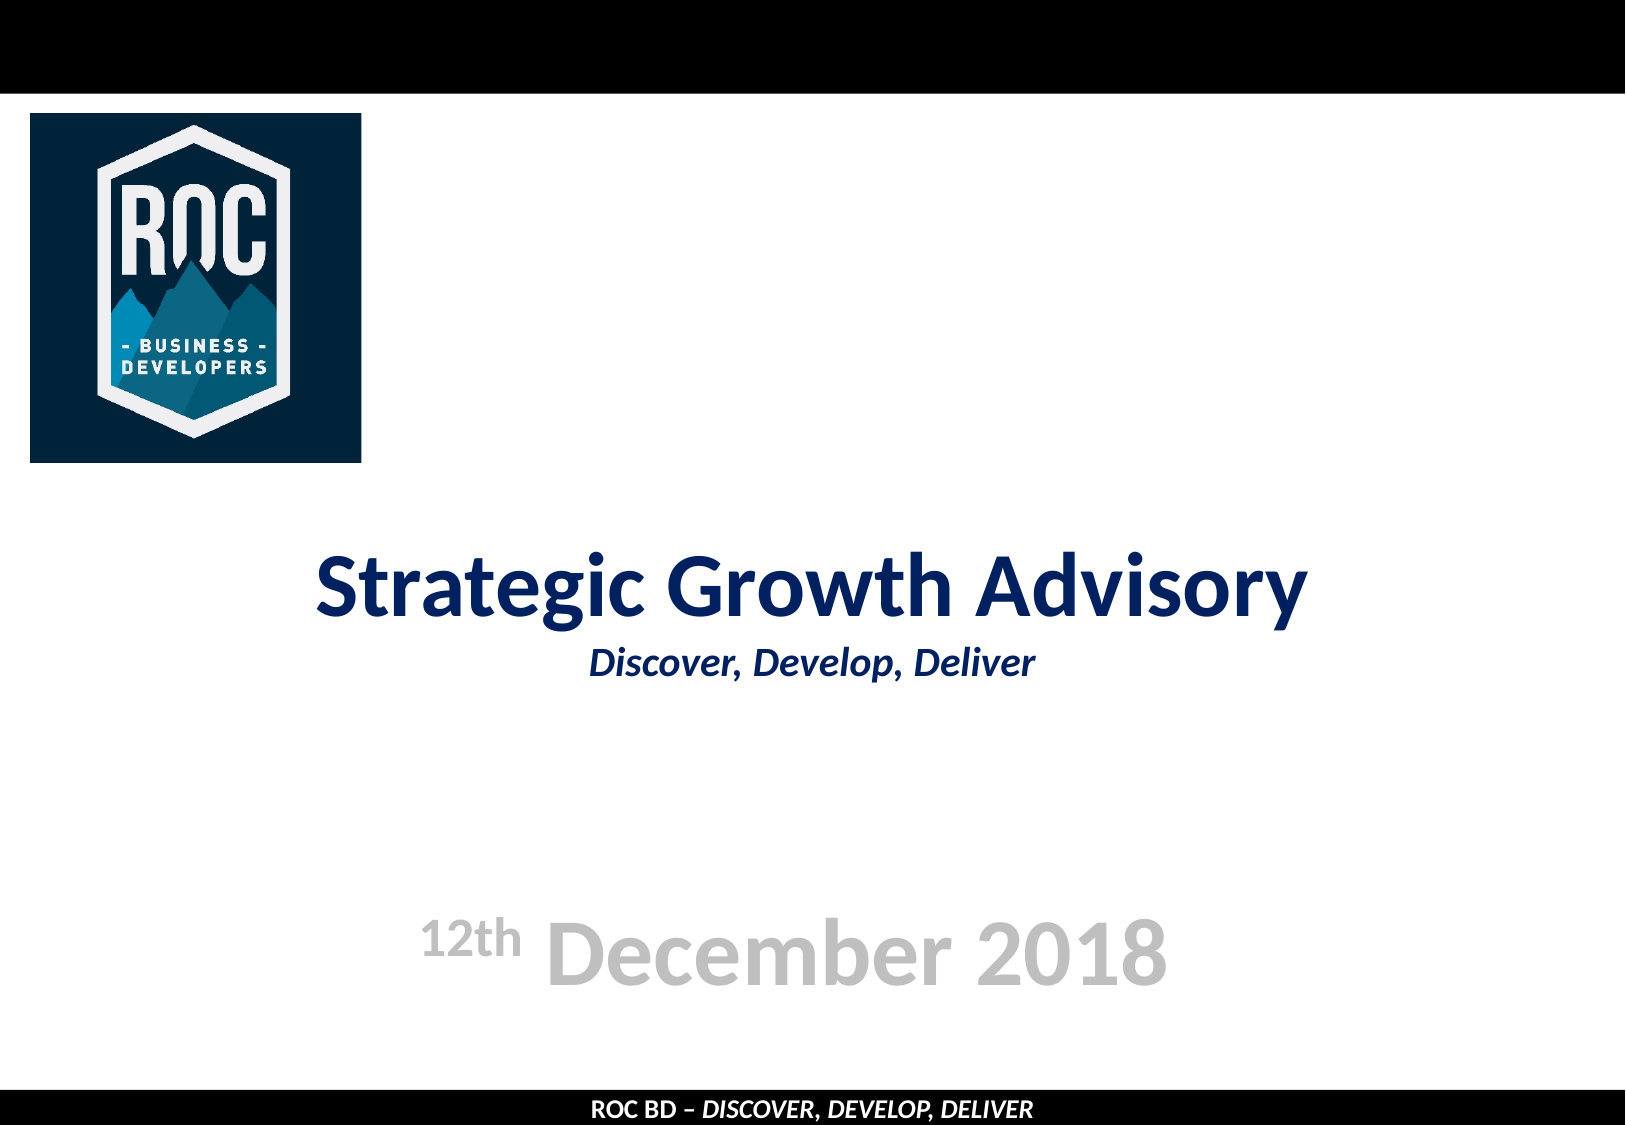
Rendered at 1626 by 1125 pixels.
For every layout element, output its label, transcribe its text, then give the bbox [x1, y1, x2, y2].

text_box 12th December 2018 [292, 881, 1283, 1013]
picture [29, 113, 362, 463]
text_box Strategic Growth Advisory Discover, Develop, Deliver [22, 517, 1603, 693]
